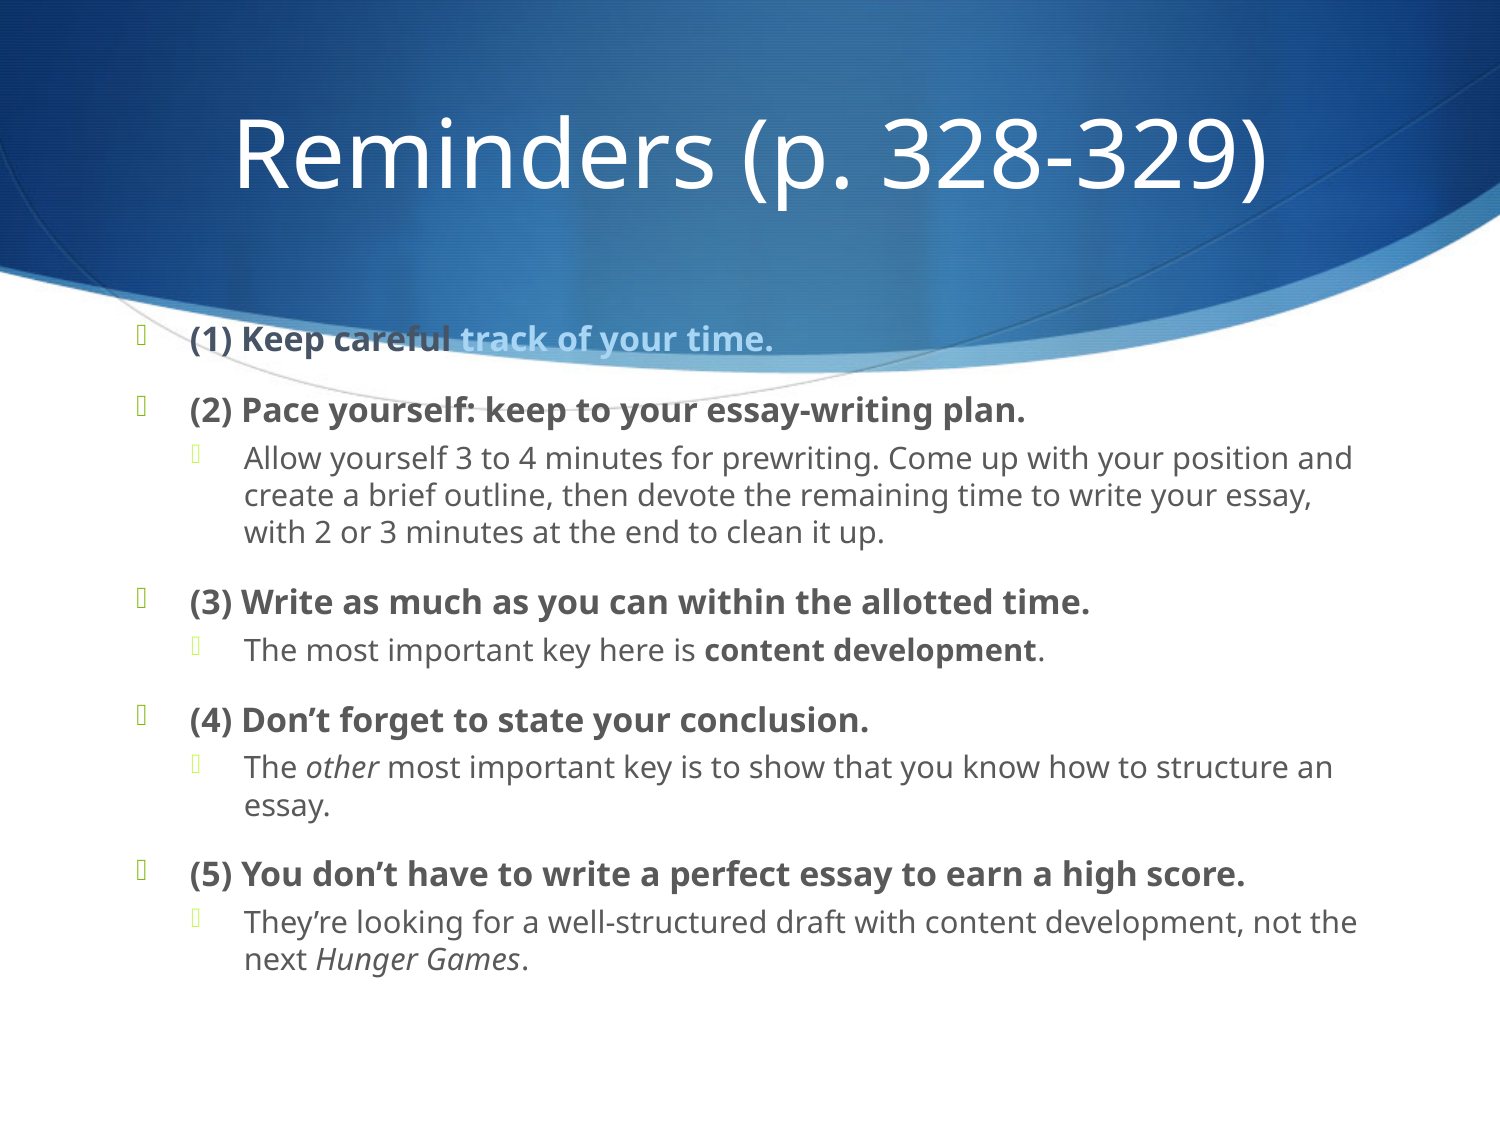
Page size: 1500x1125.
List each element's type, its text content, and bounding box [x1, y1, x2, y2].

title Reminders (p. 328-329) [74, 56, 1426, 245]
picture [0, 0, 1500, 1125]
list (1) Keep careful track of your time. (2) Pace yourself: keep to your essay-writing plan. Allow yourself 3 to 4 minutes for prewriting. Come up with your position and create a brief outline, then devote the remaining time to write your essay, with 2 or 3 minutes at the end to clean it up. (3) Write as much as you can within the allotted time. The most important key here is content development. (4) Don’t forget to state your conclusion. The other most important key is to show that you know how to structure an essay. (5) You don’t have to write a perfect essay to earn a high score. They’re looking for a well-structured draft with content development, not the next Hunger Games. [121, 309, 1379, 991]
